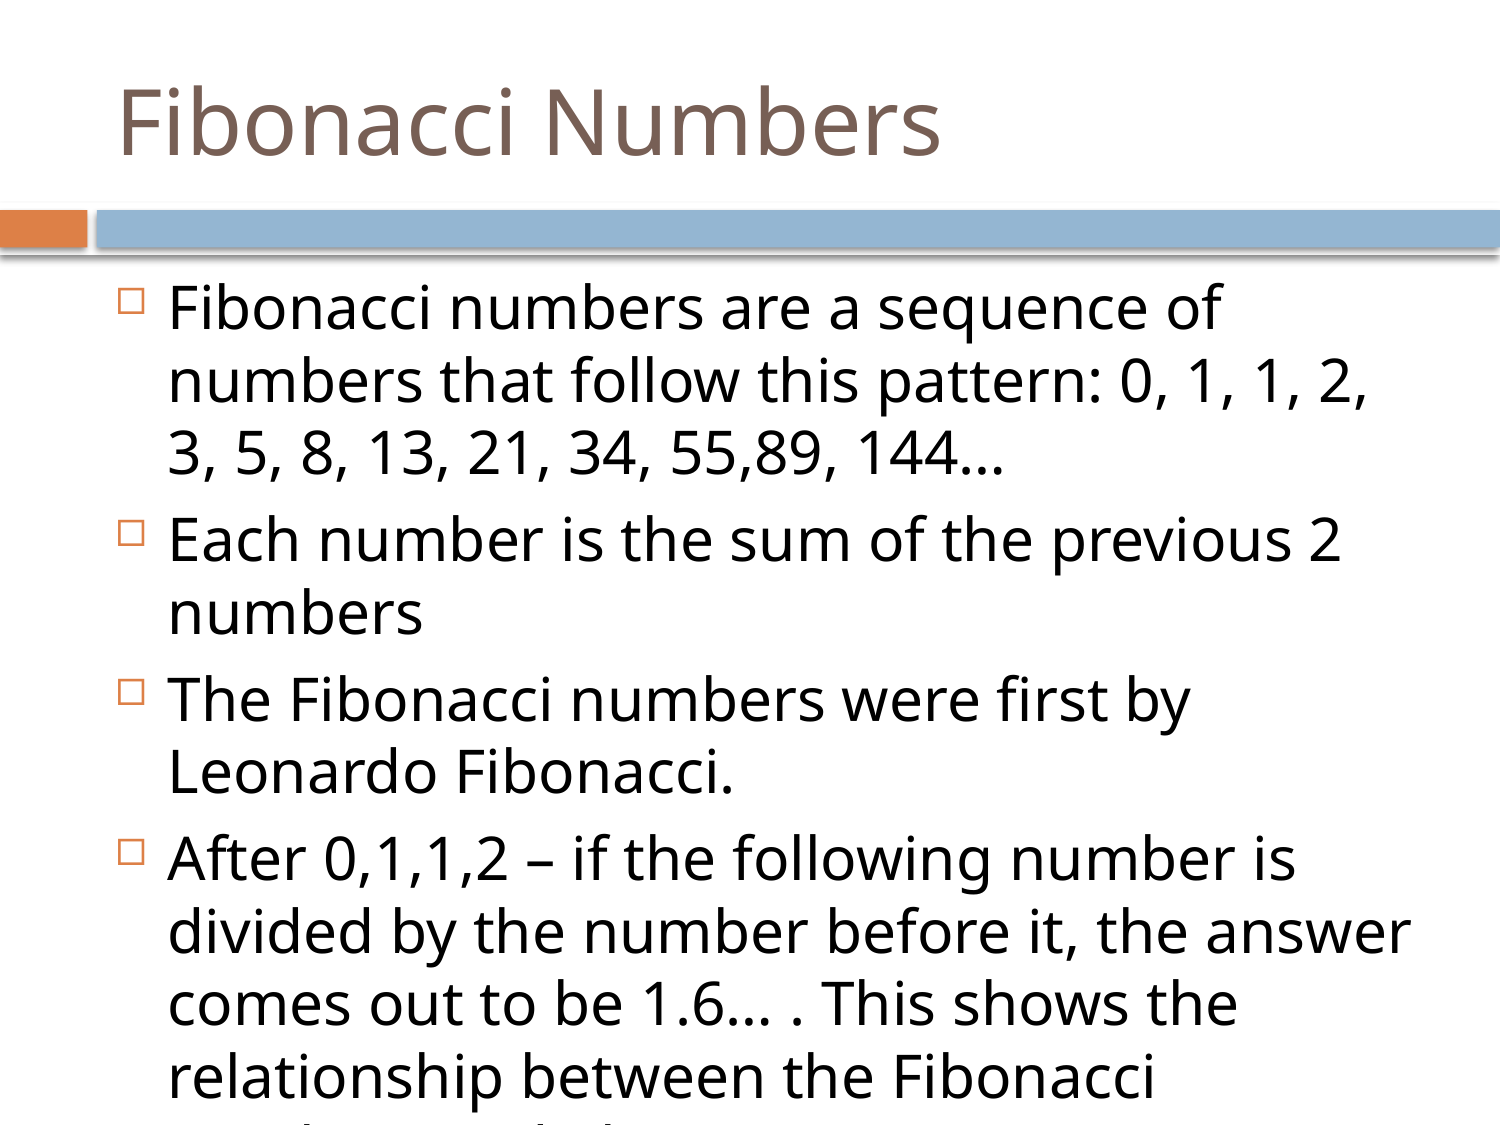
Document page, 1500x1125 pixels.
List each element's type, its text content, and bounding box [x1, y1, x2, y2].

title Fibonacci Numbers [100, 37, 1438, 174]
list Fibonacci numbers are a sequence of numbers that follow this pattern: 0, 1, 1, 2, 3, 5, 8, 13, 21, 34, 55,89, 144… Each number is the sum of the previous 2 numbers The Fibonacci numbers were first by Leonardo Fibonacci. After 0,1,1,2 – if the following number is divided by the number before it, the answer comes out to be 1.6… . This shows the relationship between the Fibonacci numbers and Phi. [100, 174, 1438, 1088]
